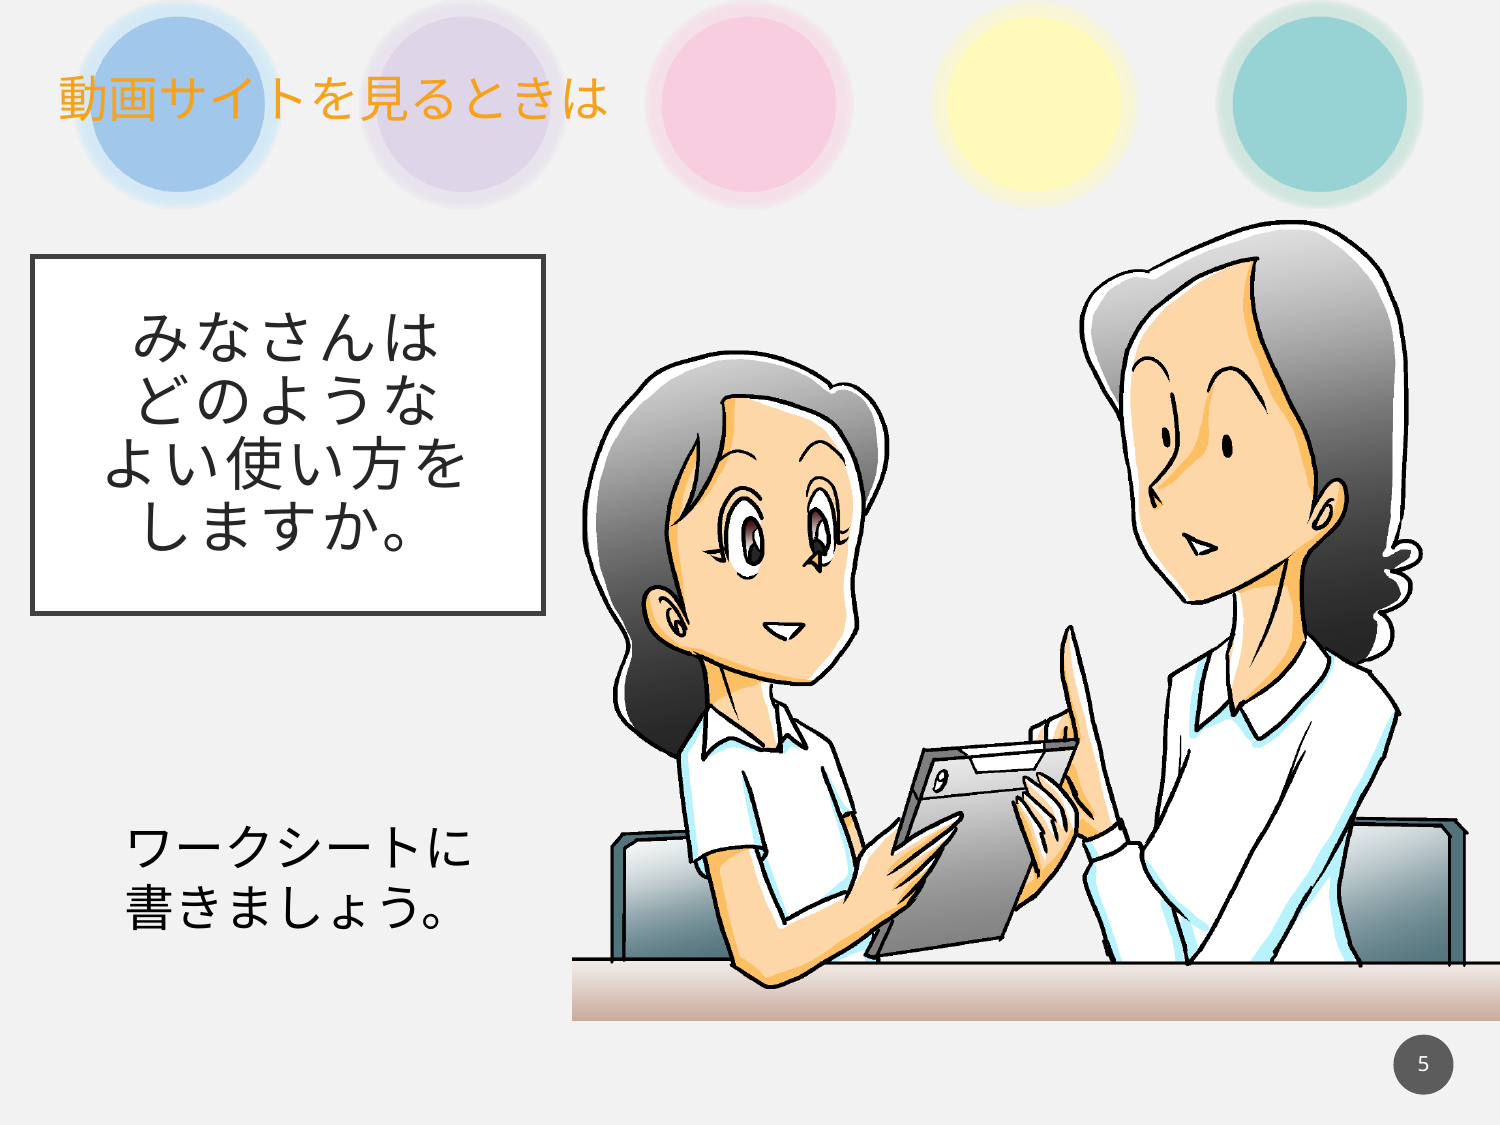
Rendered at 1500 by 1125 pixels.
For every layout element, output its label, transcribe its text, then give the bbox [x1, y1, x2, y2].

title みなさんは どのような よい使い方を しますか。 [30, 254, 546, 616]
text_box ワークシートに 書きましょう。 [109, 808, 490, 944]
picture [73, 0, 1500, 1021]
slide_number 5 [1393, 1034, 1454, 1095]
